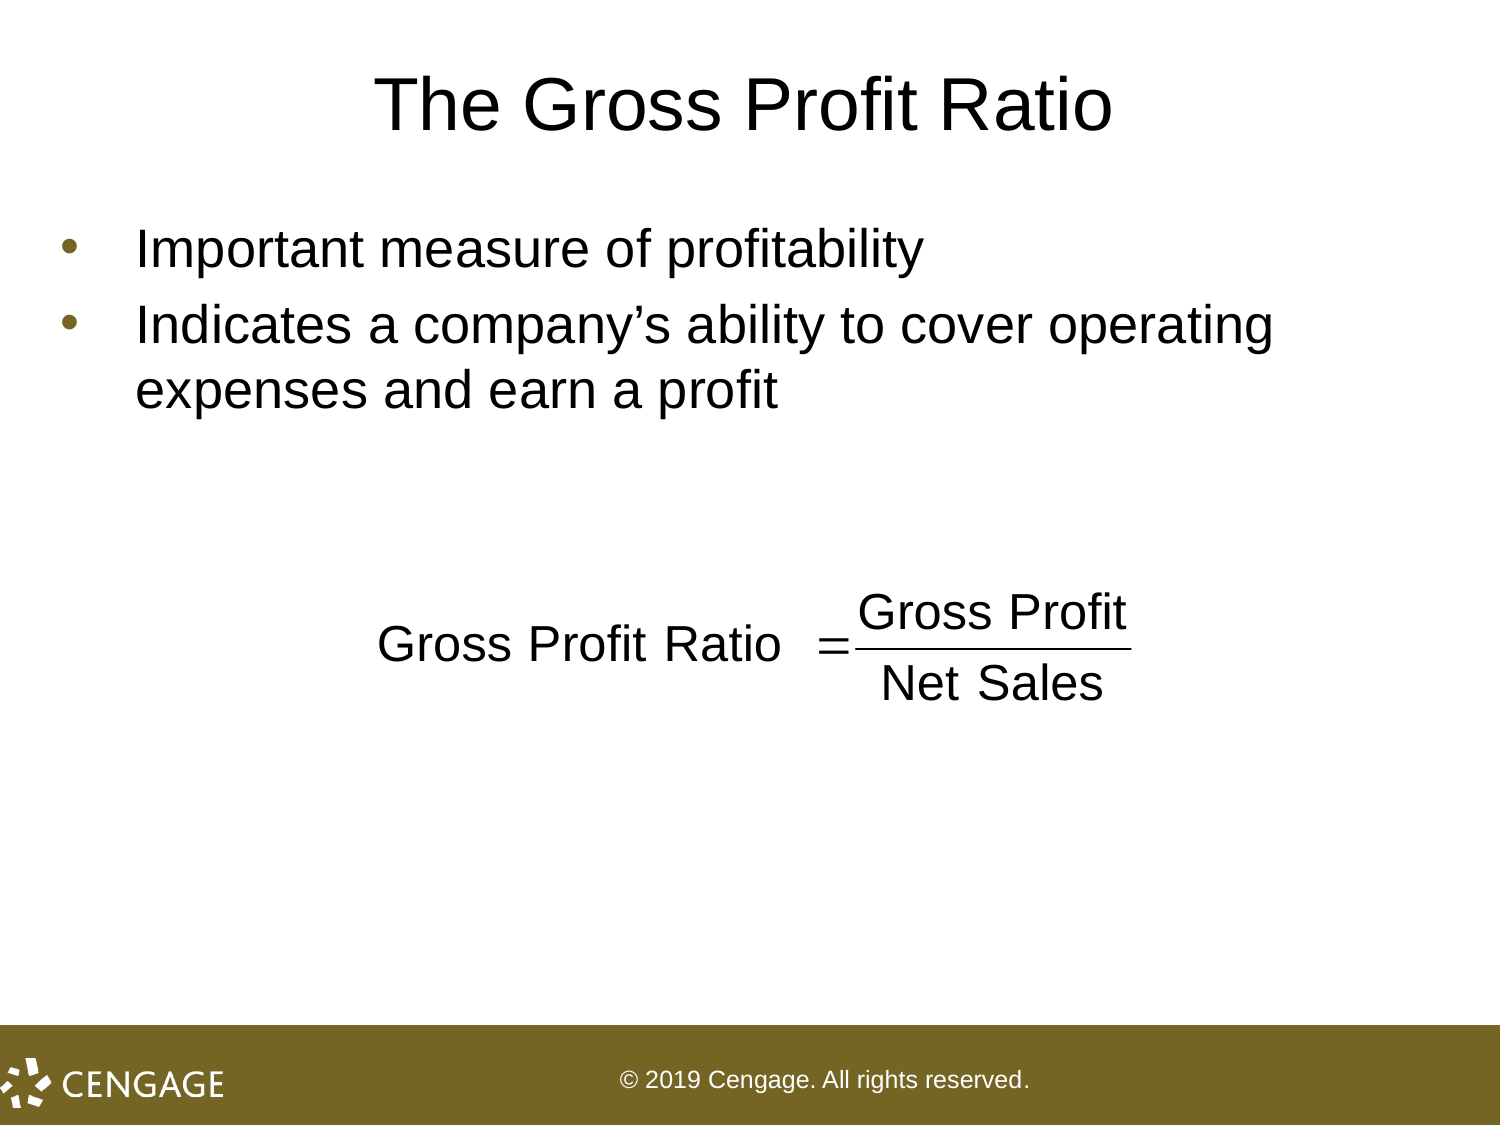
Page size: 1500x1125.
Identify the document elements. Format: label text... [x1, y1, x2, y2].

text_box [370, 580, 1140, 713]
picture [0, 1058, 223, 1108]
list Important measure of profitability Indicates a company’s ability to cover operating expenses and earn a profit [45, 205, 1455, 439]
title The Gross Profit Ratio [85, 33, 1403, 167]
